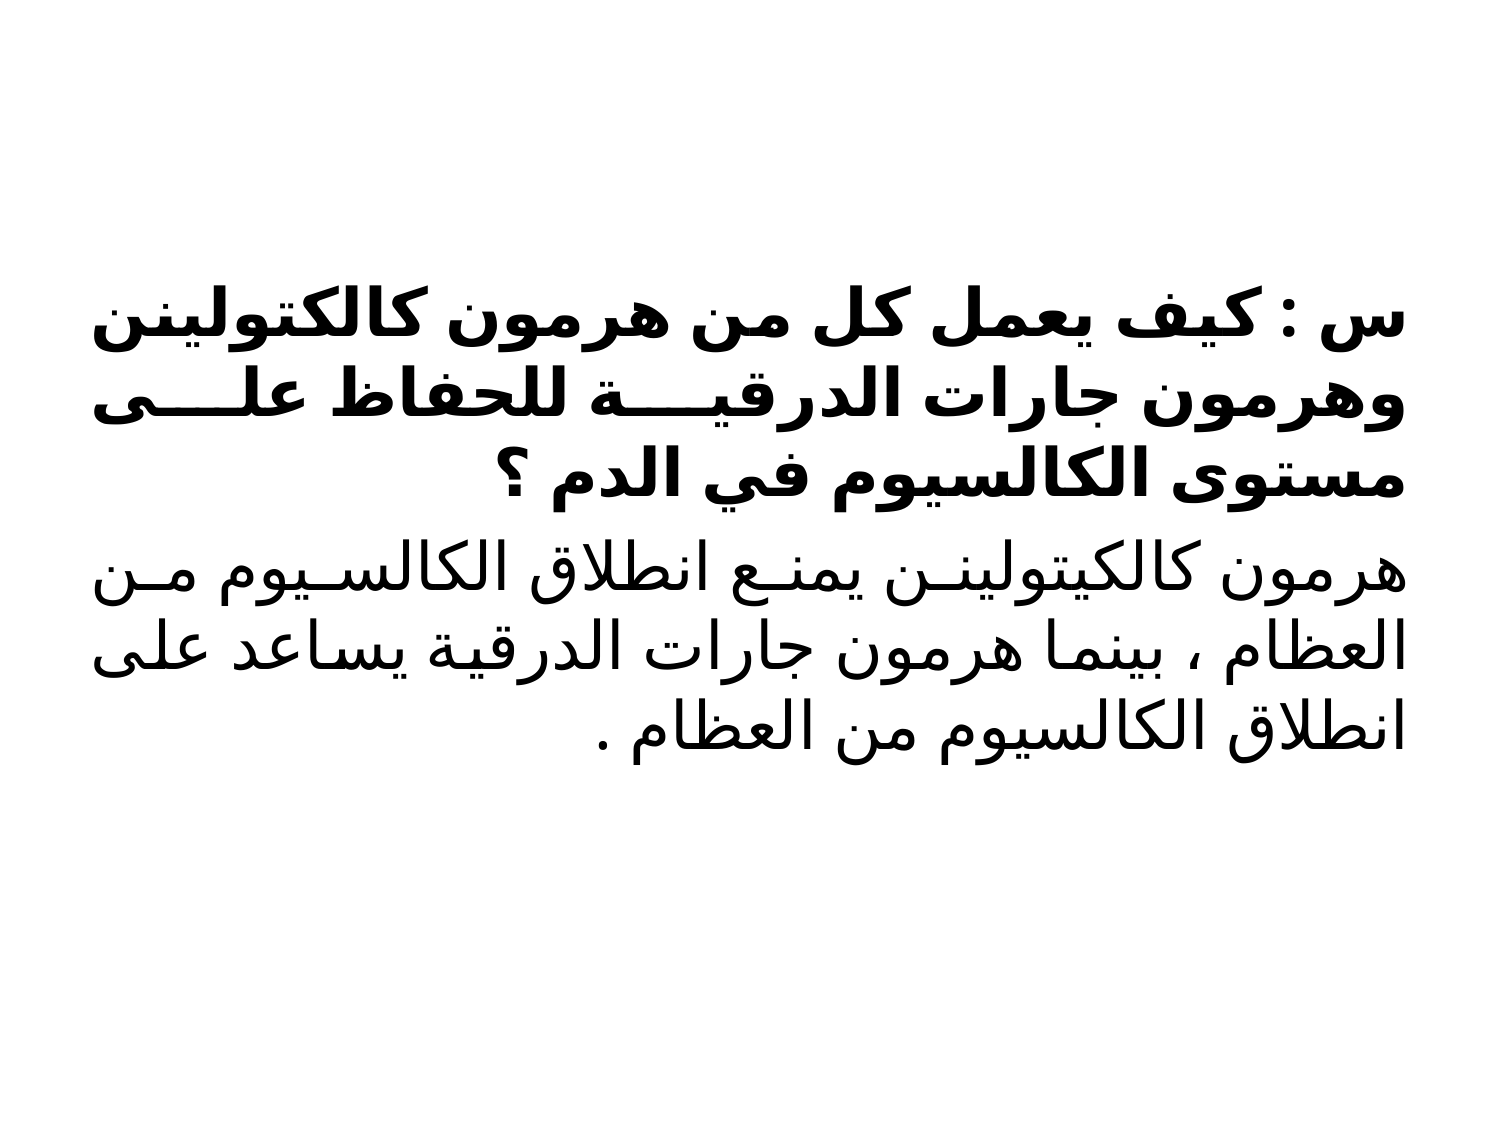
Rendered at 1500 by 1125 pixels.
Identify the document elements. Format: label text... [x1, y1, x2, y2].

list س : كيف يعمل كل من هرمون كالكتولينن وهرمون جارات الدرقية للحفاظ على مستوى الكالسيوم في الدم ؟ هرمون كالكيتولينن يمنع انطلاق الكالسيوم من العظام ، بينما هرمون جارات الدرقية يساعد على انطلاق الكالسيوم من العظام . [75, 262, 1425, 1005]
